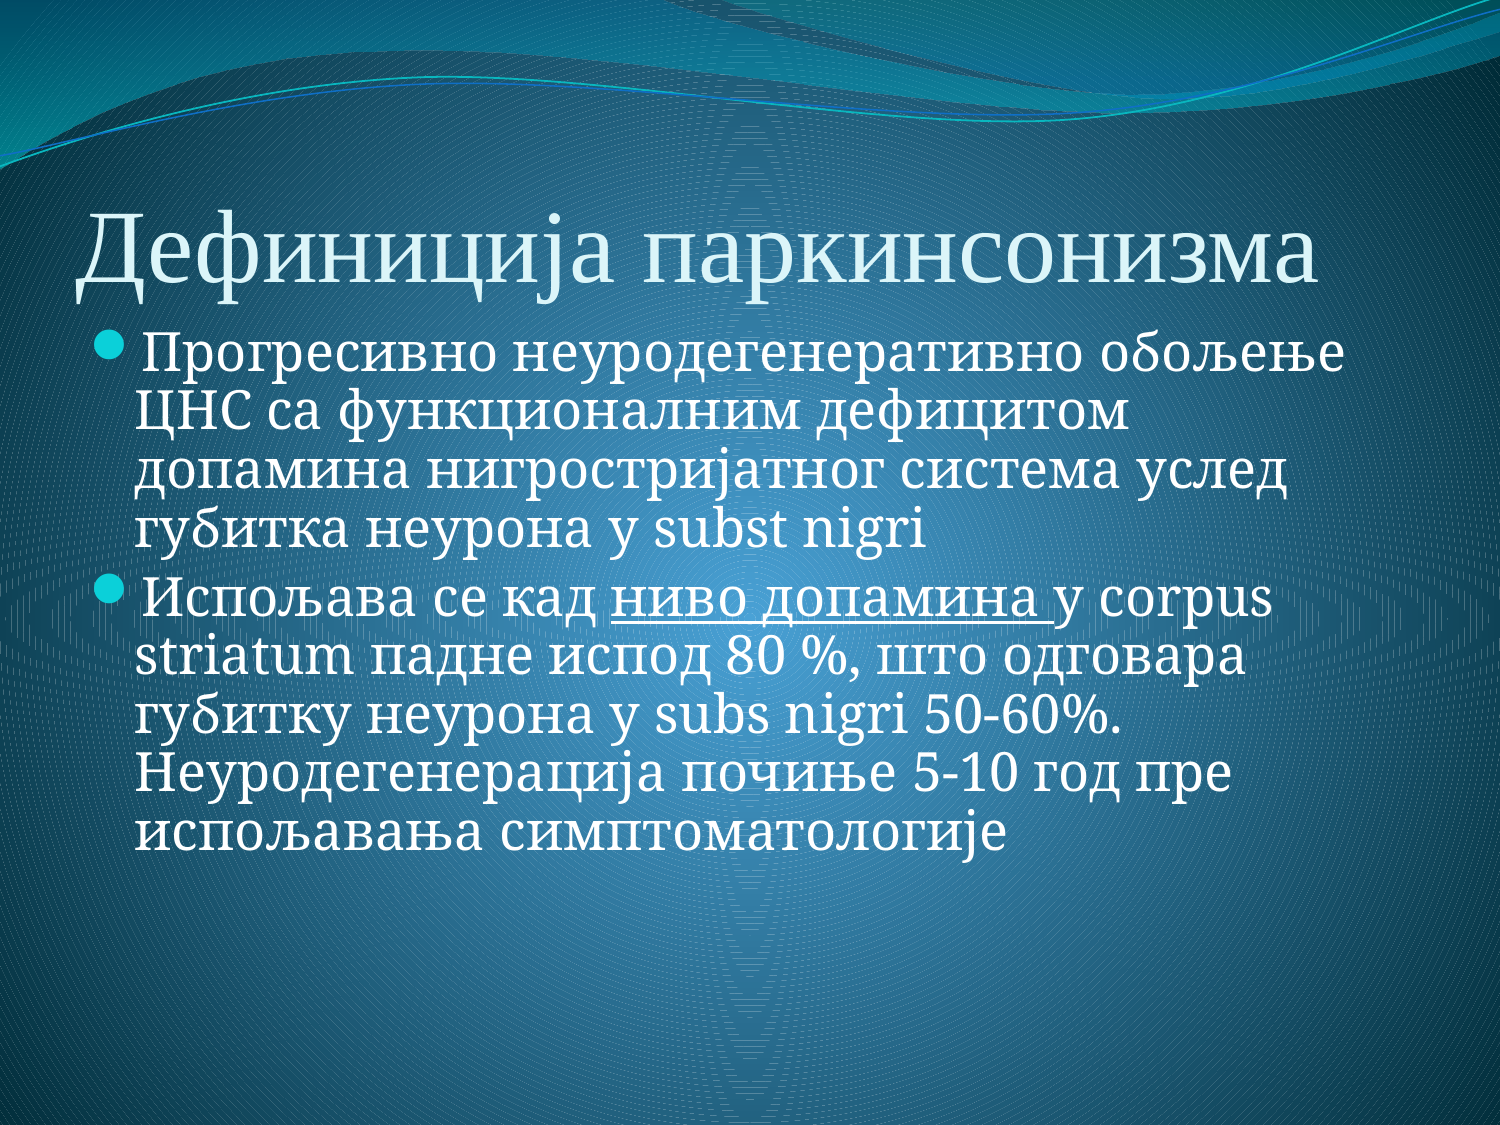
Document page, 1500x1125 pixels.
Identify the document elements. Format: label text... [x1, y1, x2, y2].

title Дефиниција паркинсонизма [75, 115, 1425, 303]
list Прогресивно неуродегенеративно обољење ЦНС са функционалним дефицитом допамина нигростријатног система услед губитка неурона у subst nigri Испољава се кад ниво допамина у corpus striatum падне испод 80 %, што одговара губитку неурона у subs nigri 50-60%. Неуродегенерација почиње 5-10 год пре испољавања симптоматологије [75, 317, 1425, 1038]
